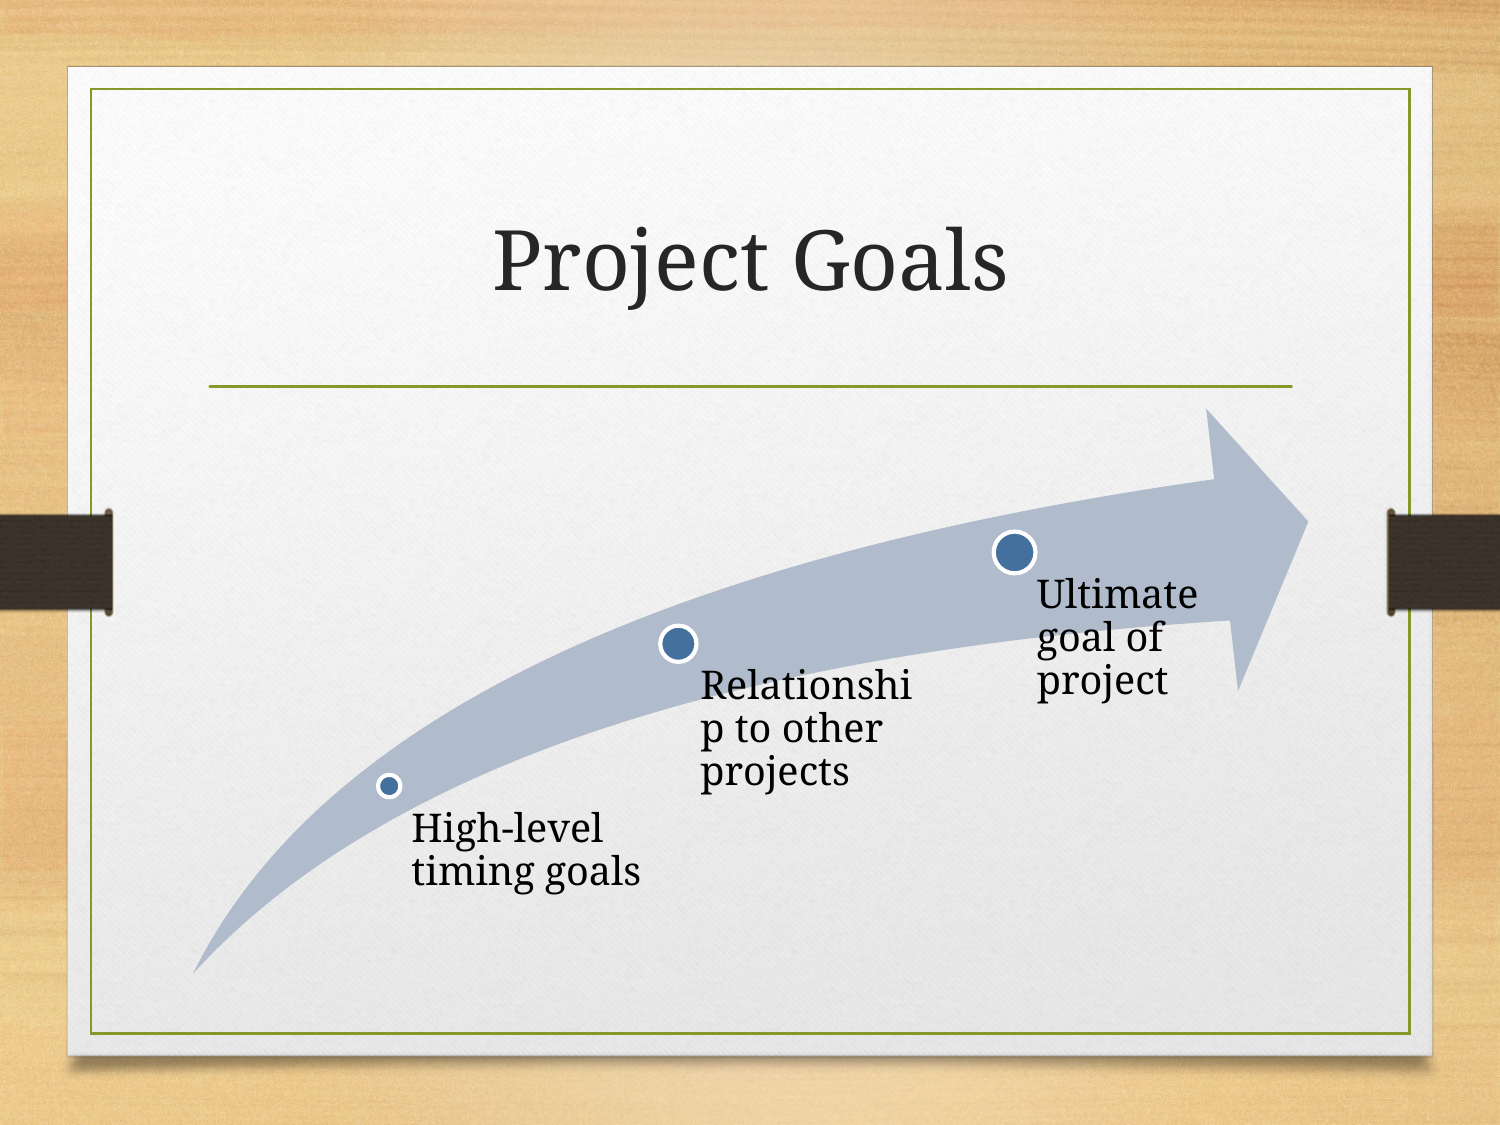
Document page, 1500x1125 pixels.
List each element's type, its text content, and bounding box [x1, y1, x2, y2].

picture [0, 0, 1500, 1125]
title Project Goals [193, 150, 1309, 365]
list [192, 408, 1309, 974]
